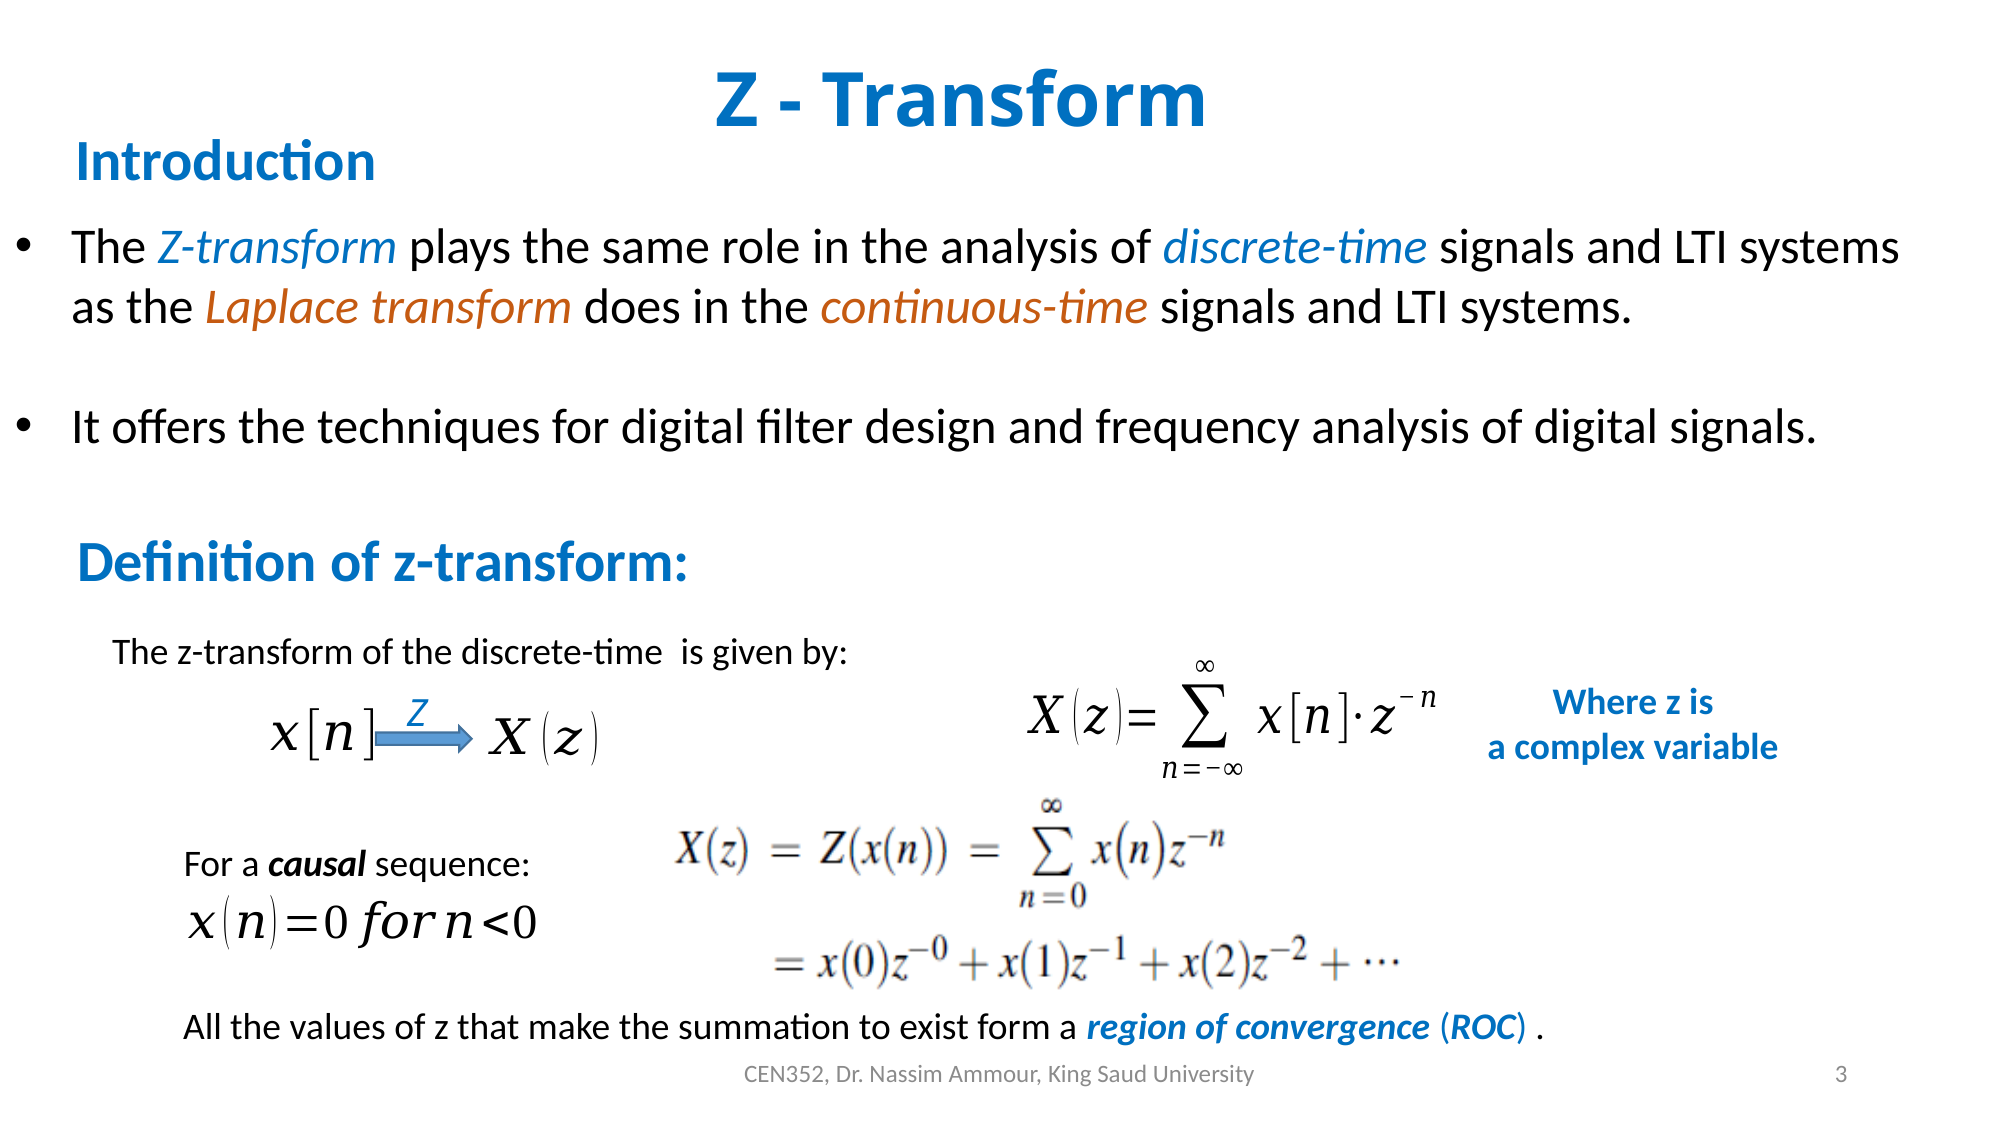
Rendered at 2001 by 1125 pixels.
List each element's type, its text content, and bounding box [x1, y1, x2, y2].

slide_number 3 [1412, 1042, 1863, 1103]
text_box Introduction [60, 114, 392, 200]
text_box For a causal sequence: [168, 832, 555, 892]
footer CEN352, Dr. Nassim Ammour, King Saud University [662, 1042, 1338, 1103]
text_box Z - Transform [700, 44, 1244, 149]
text_box Where z is a complex variable [1472, 670, 1803, 775]
text_box Definition of z-transform: [62, 515, 718, 601]
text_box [266, 682, 600, 770]
text_box The Z-transform plays the same role in the analysis of discrete-time signals and LTI systems as the Laplace transform does in the continuous-time signals and LTI systems. It offers the techniques for digital filter design and frequency analysis of digital signals. [0, 206, 1939, 462]
text_box All the values of z that make the summation to exist form a region of convergence (ROC) . [168, 994, 1863, 1055]
picture [642, 792, 1407, 998]
